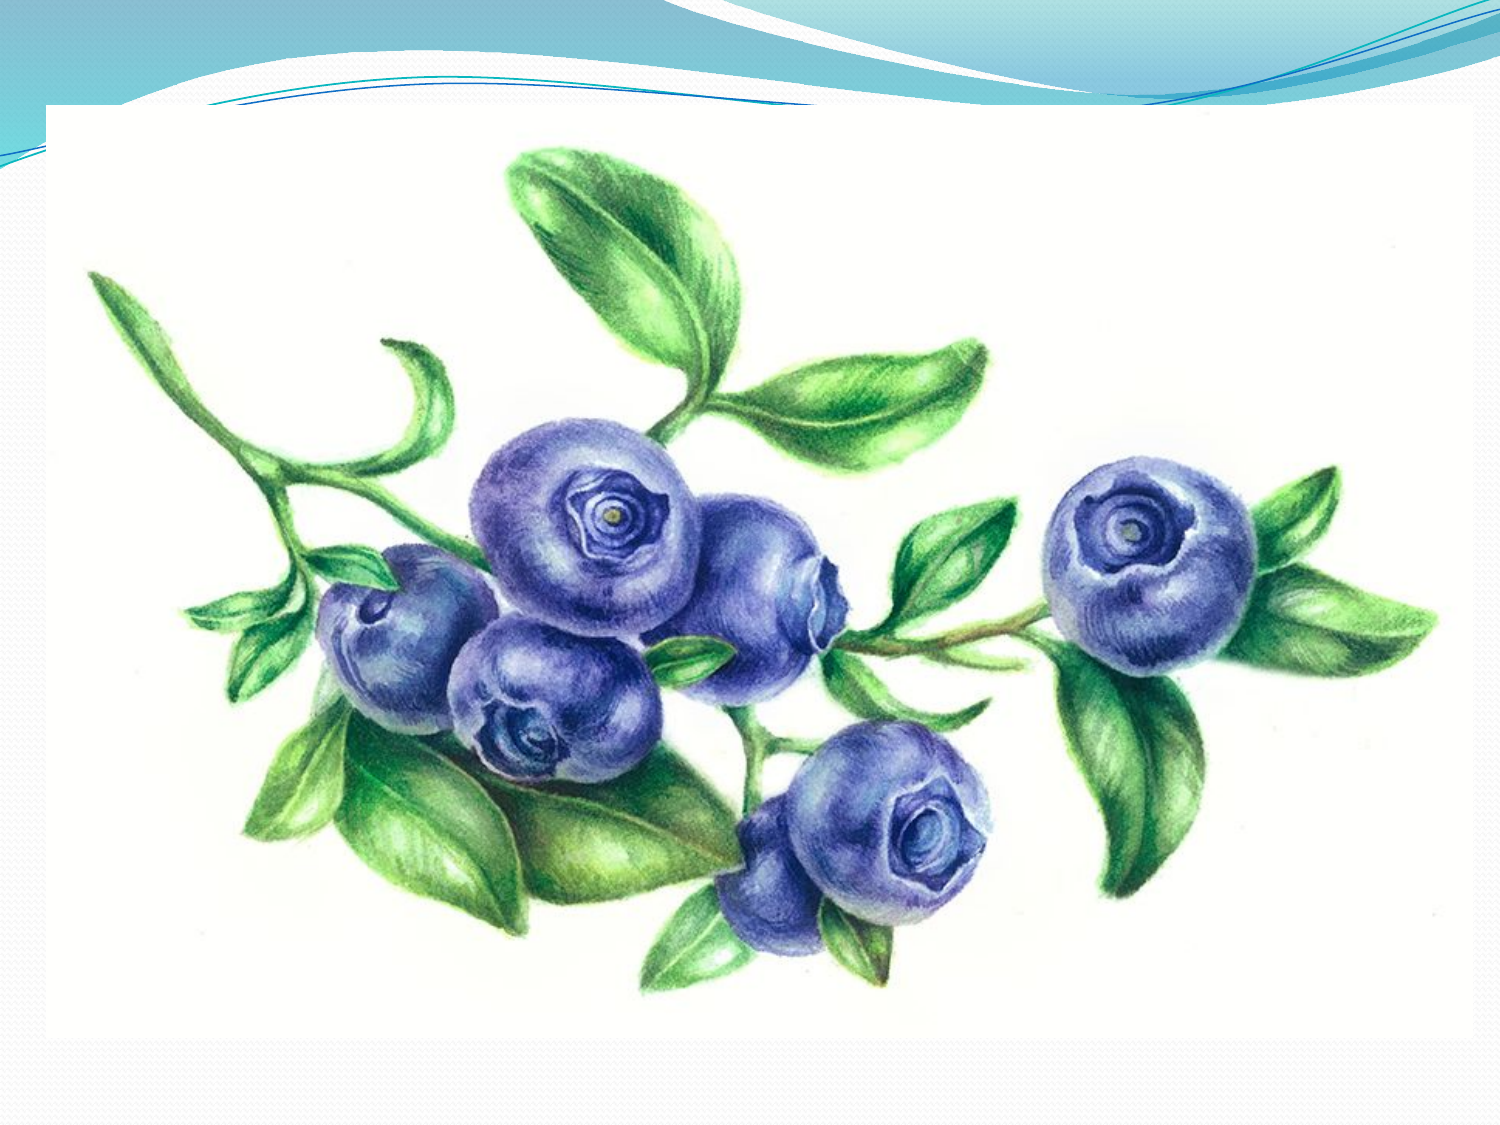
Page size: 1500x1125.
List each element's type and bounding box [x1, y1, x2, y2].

list [46, 105, 1473, 1038]
